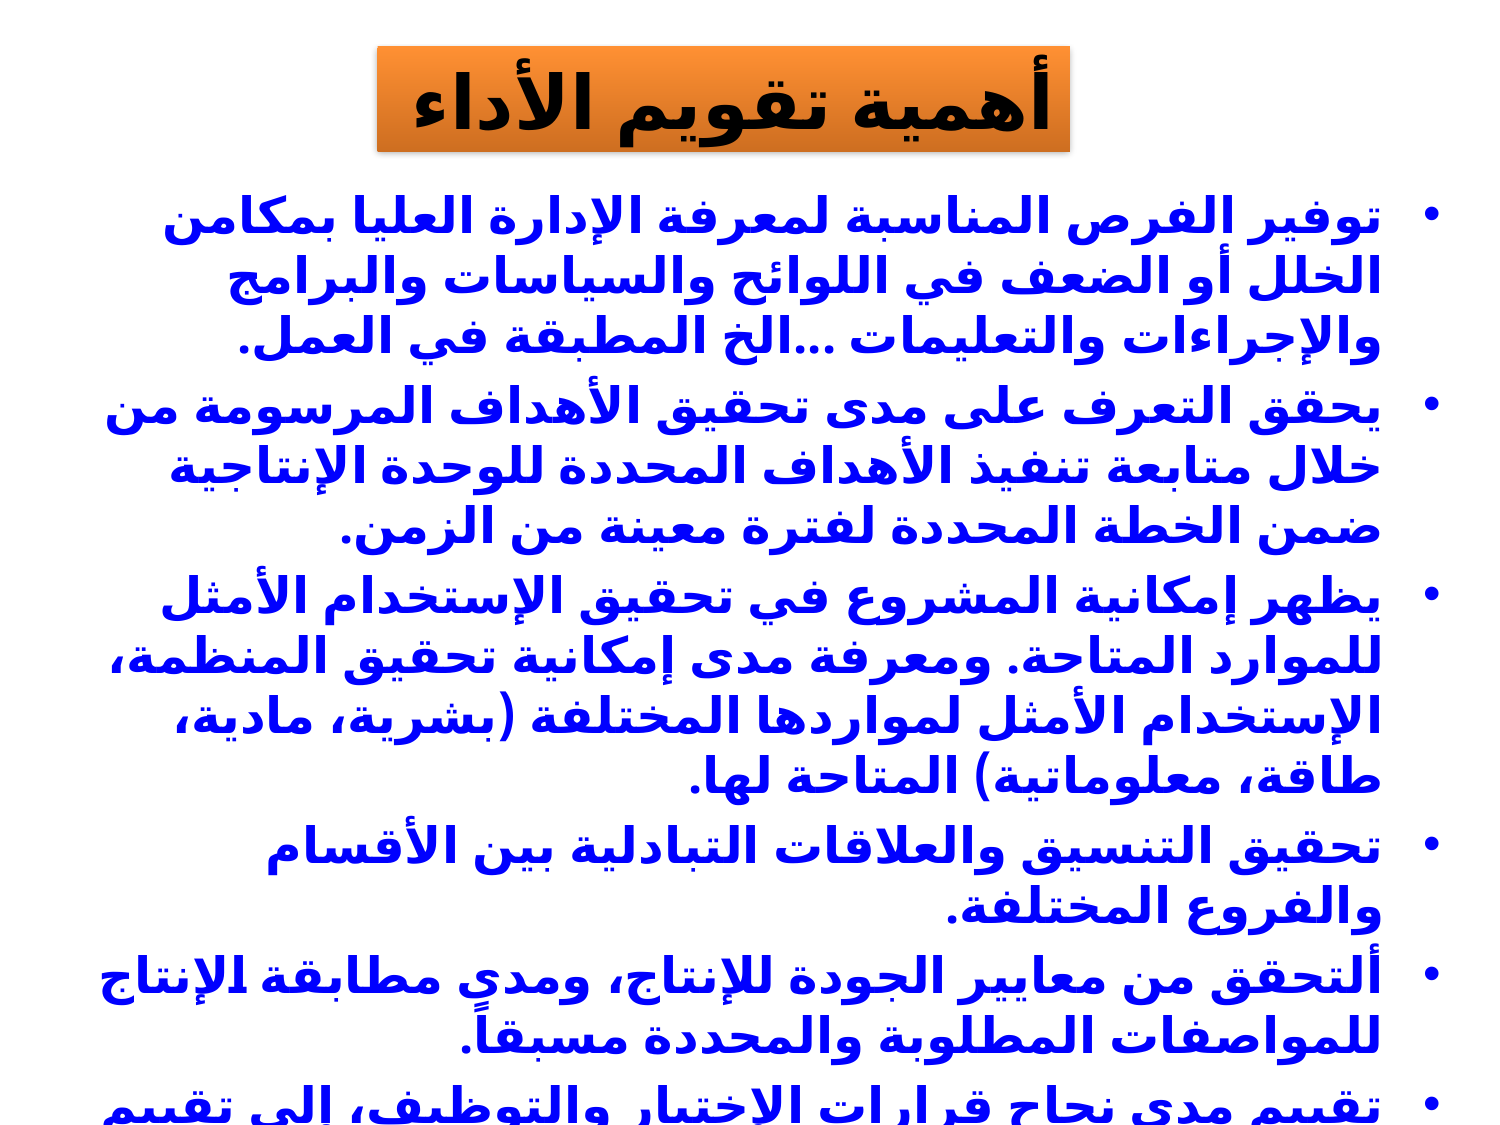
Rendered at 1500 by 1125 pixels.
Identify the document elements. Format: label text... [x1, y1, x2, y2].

text_box أهمية تقويم الأداء [377, 46, 1070, 152]
list توفير الفرص المناسبة لمعرفة الإدارة العليا بمكامن الخلل أو الضعف في اللوائح والسياسات والبرامج والإجراءات والتعليمات ...الخ المطبقة في العمل. يحقق التعرف على مدى تحقيق الأهداف المرسومة من خلال متابعة تنفيذ الأهداف المحددة للوحدة الإنتاجية ضمن الخطة المحددة لفترة معينة من الزمن. يظهر إمكانية المشروع في تحقيق الإستخدام الأمثل للموارد المتاحة. ومعرفة مدى إمكانية تحقيق المنظمة، الإستخدام الأمثل لمواردها المختلفة (بشرية، مادية، طاقة، معلوماتية) المتاحة لها. تحقيق التنسيق والعلاقات التبادلية بين الأقسام والفروع المختلفة. ألتحقق من معايير الجودة للإنتاج، ومدى مطابقة الإنتاج للمواصفات المطلوبة والمحددة مسبقاً. تقييم مدى نجاح قرارات الإختيار والتوظيف، إلى تقييم جهود التدريب والتنمية، وإتخاذ قرارات بشأن التحفيز. [46, 175, 1456, 1020]
